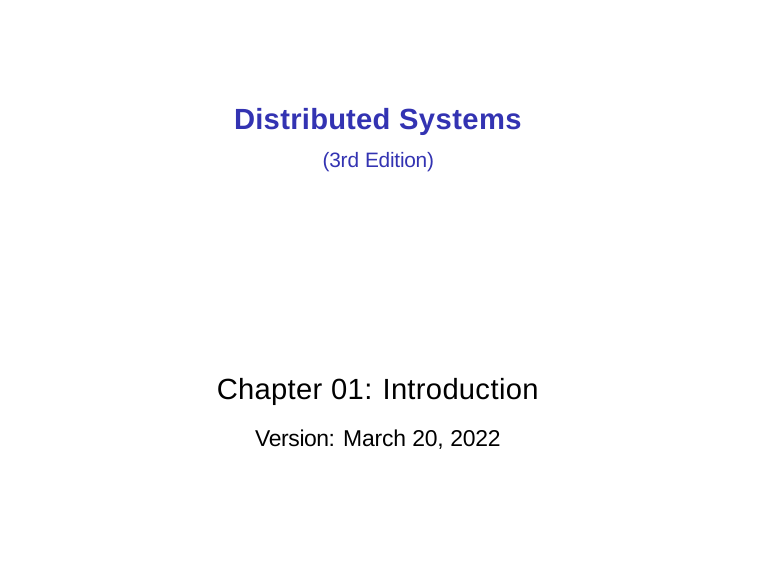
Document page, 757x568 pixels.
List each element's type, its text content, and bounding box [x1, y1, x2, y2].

text_box Chapter 01: Introduction Version: March 20, 2022 [214, 368, 542, 452]
text_box Distributed Systems (3rd Edition) [231, 82, 525, 172]
